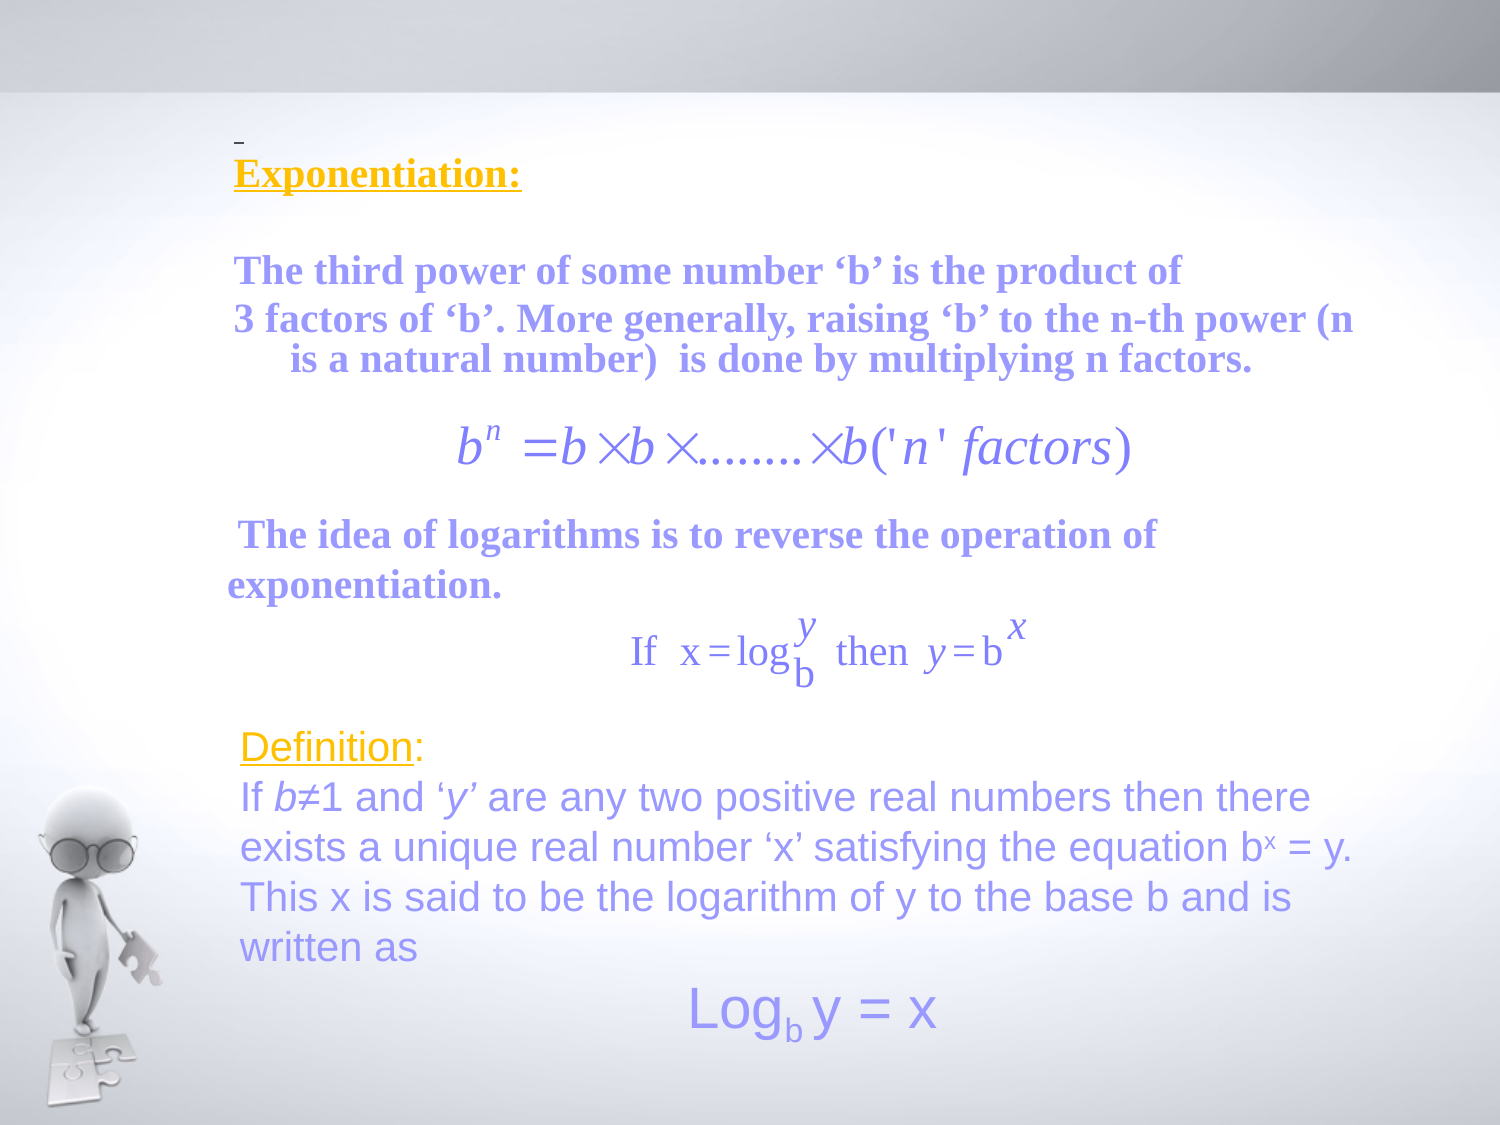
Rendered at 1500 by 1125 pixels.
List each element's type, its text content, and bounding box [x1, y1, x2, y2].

list Exponentiation: The third power of some number ‘b’ is the product of 3 factors of ‘b’. More generally, raising ‘b’ to the n-th power (n is a natural number) is done by multiplying n factors. [218, 99, 1401, 388]
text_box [449, 405, 1141, 488]
text_box The idea of logarithms is to reverse the operation of exponentiation. [212, 499, 1325, 615]
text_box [624, 599, 1032, 694]
picture [0, 0, 1500, 1125]
text_box Definition: If b≠1 and ‘y’ are any two positive real numbers then there exists a unique real number ‘x’ satisfying the equation bx = y. This x is said to be the logarithm of y to the base b and is written as Logb y = x [225, 712, 1400, 1107]
